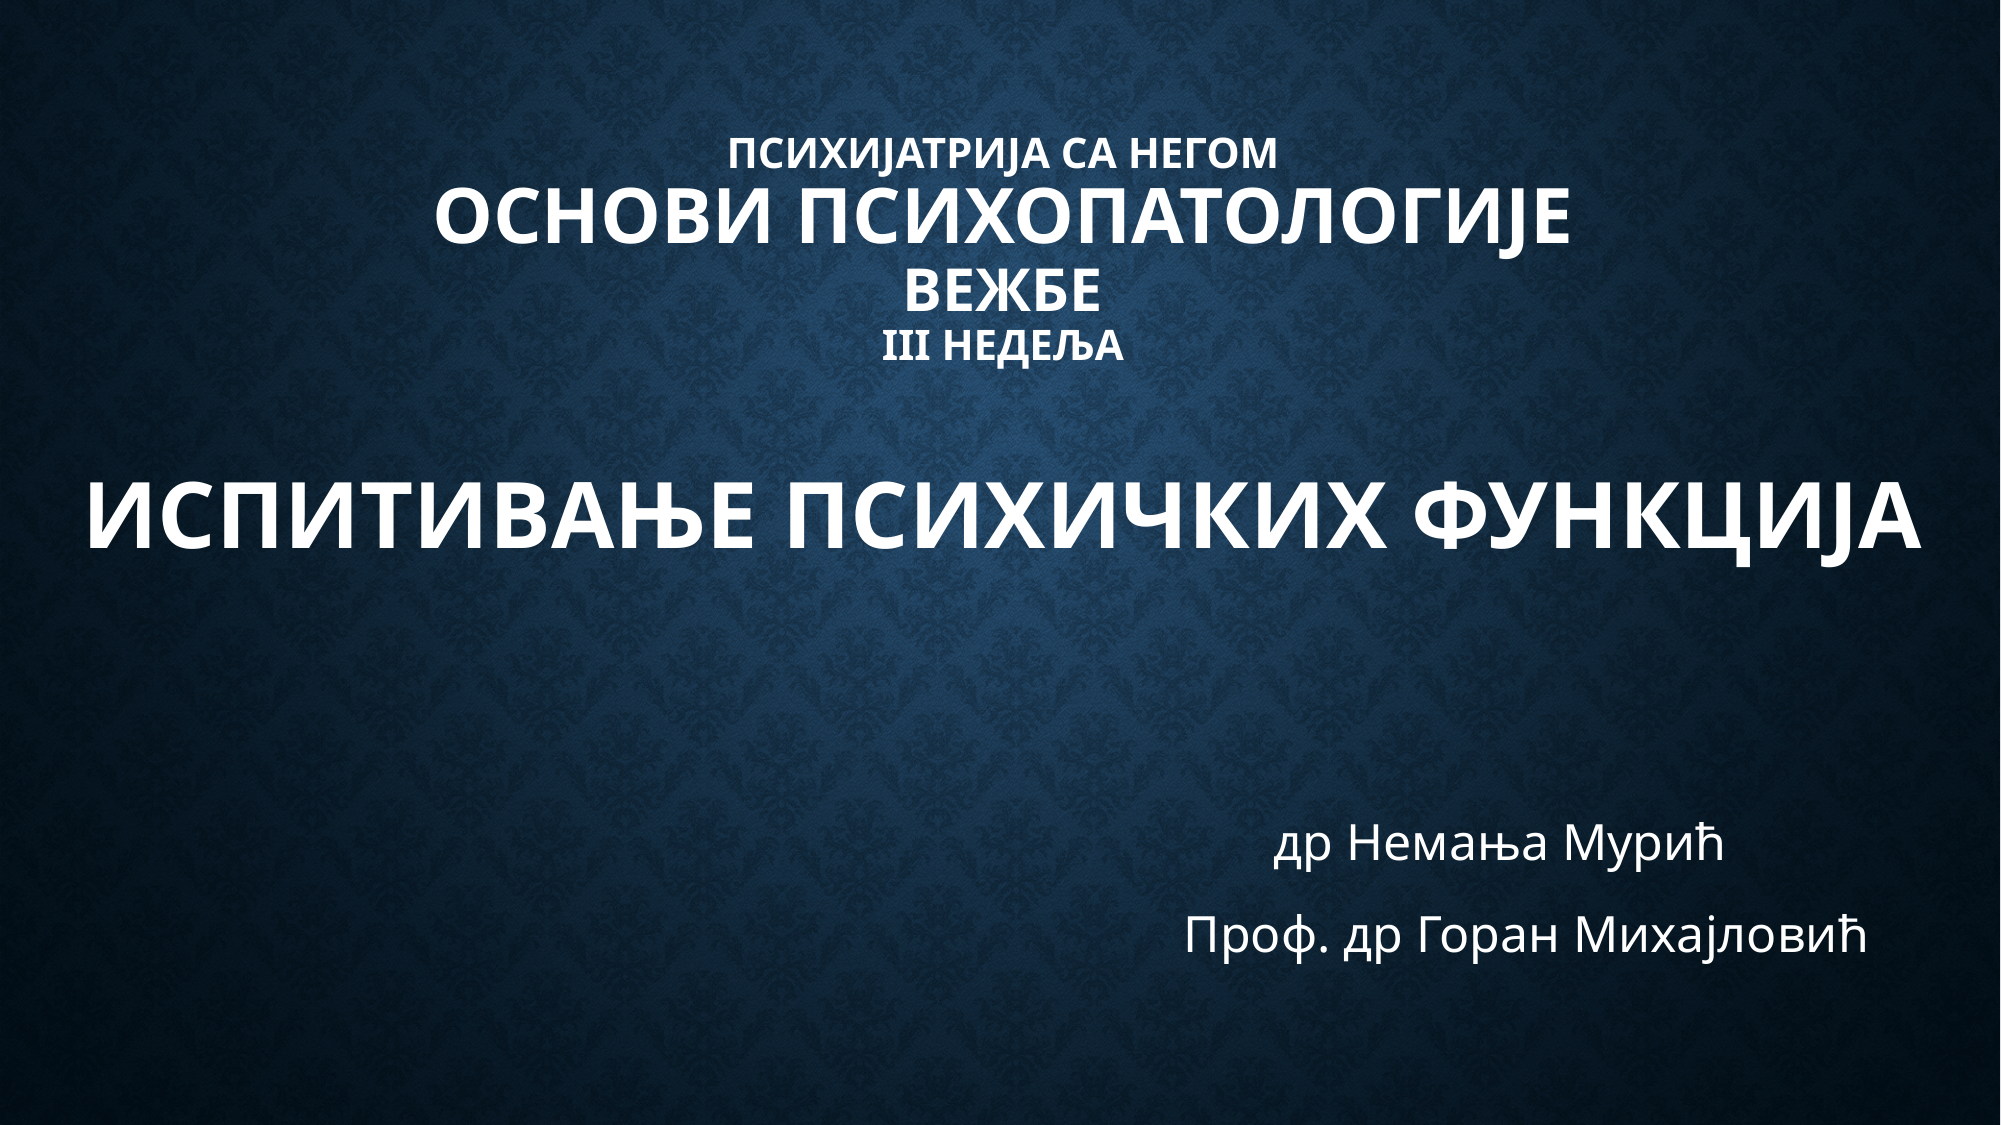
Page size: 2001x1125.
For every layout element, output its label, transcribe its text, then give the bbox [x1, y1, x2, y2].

subtitle др Немања Мурић Проф. др Горан Михајловић [1057, 790, 1945, 1077]
title Психијатрија са негом Основи психопатологије вежбе III недеља Испитивање психичких функција [61, 48, 1945, 576]
